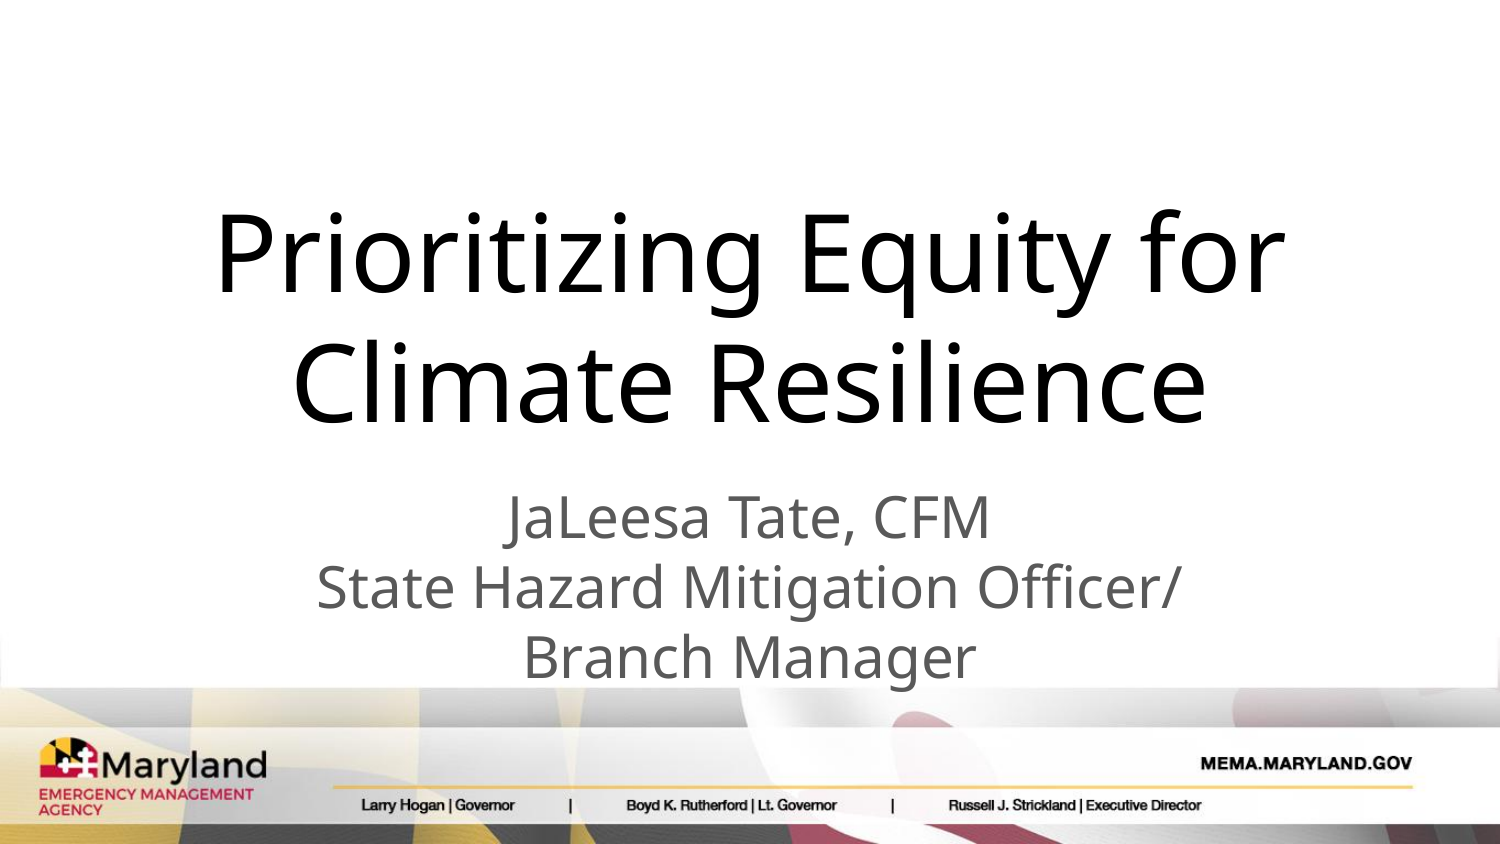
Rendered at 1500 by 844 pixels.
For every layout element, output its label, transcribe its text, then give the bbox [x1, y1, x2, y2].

picture [0, 0, 1500, 844]
subtitle JaLeesa Tate, CFM State Hazard Mitigation Officer/ Branch Manager [51, 464, 1449, 595]
title Prioritizing Equity for Climate Resilience [51, 122, 1449, 459]
